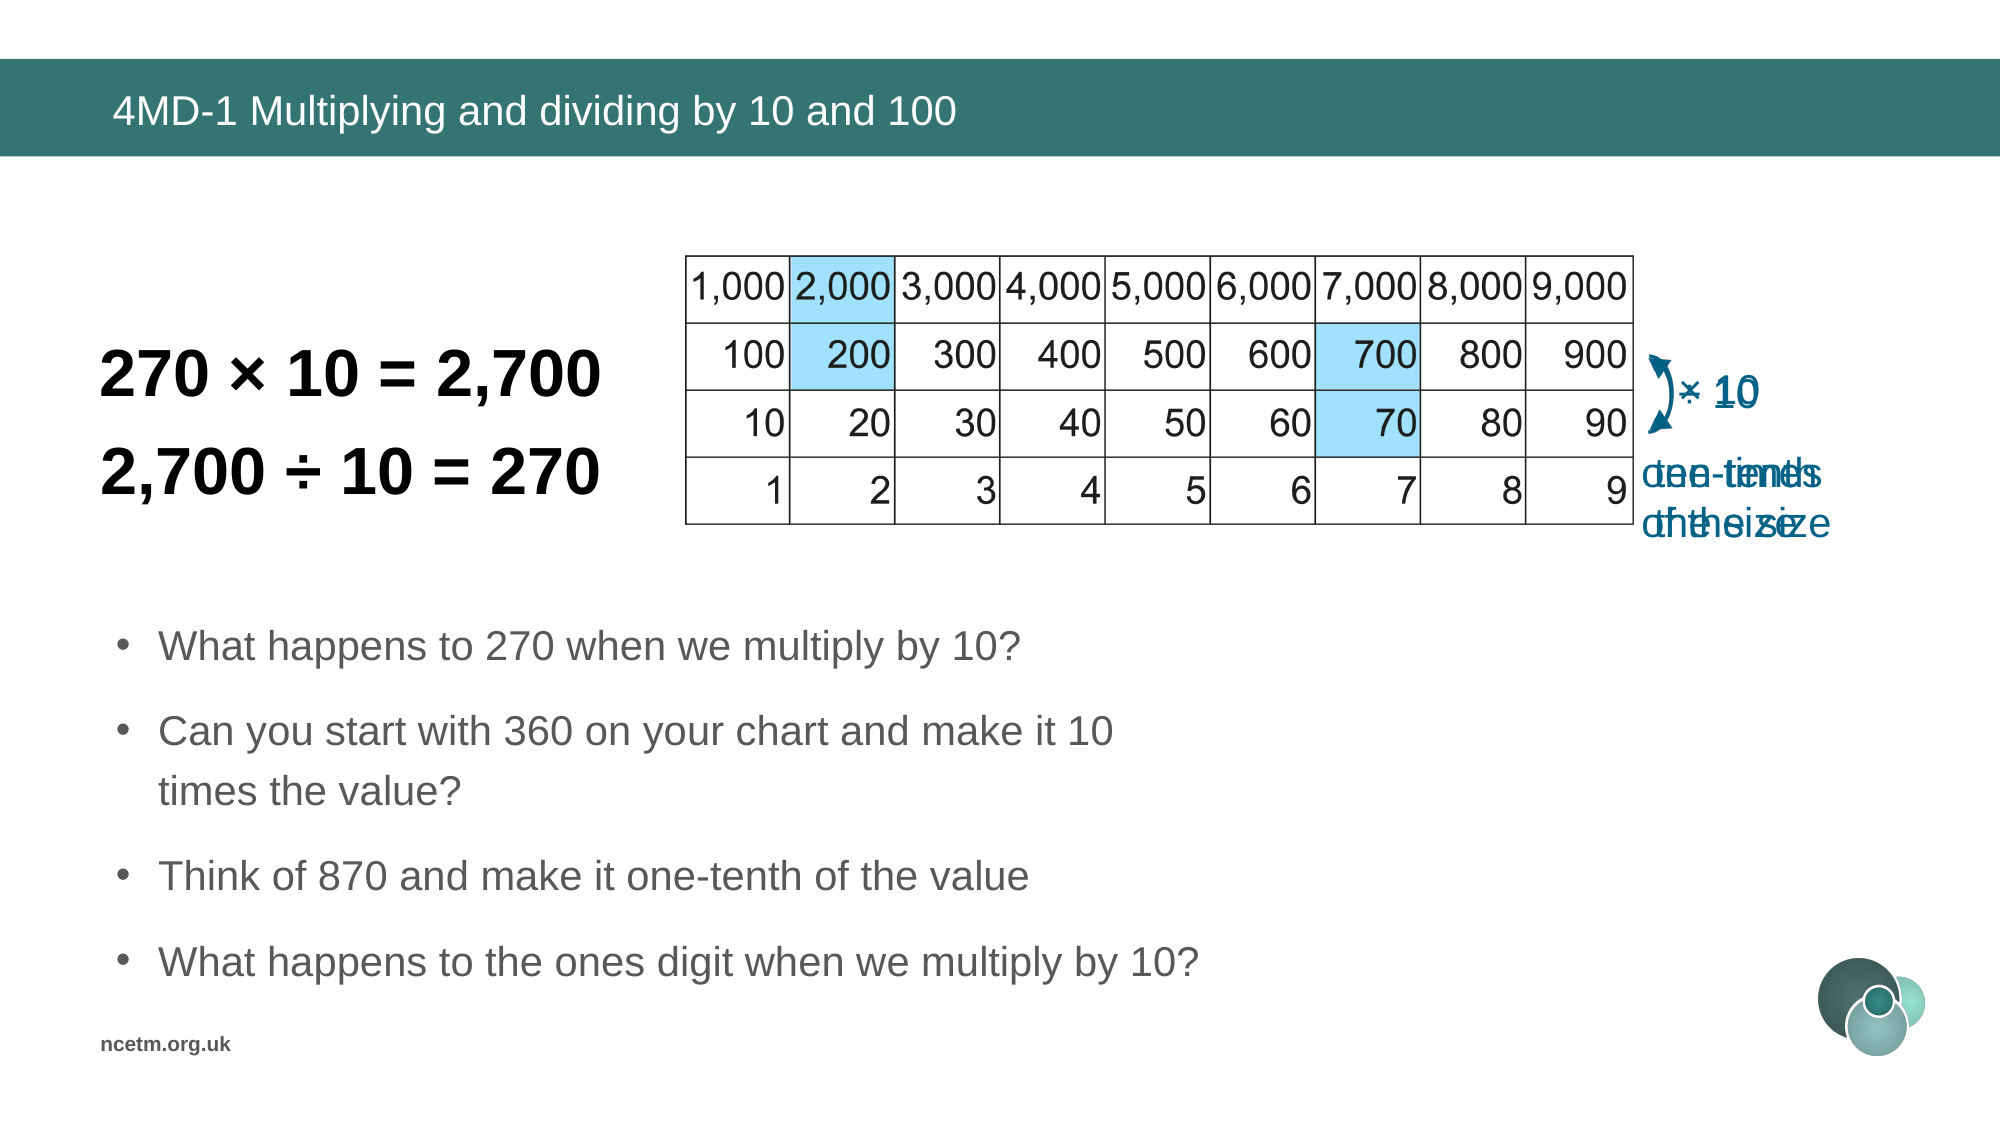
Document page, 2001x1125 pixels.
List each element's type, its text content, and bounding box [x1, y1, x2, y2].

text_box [1228, 353, 1779, 813]
title 4MD-1 Multiplying and dividing by 10 and 100 [97, 76, 1945, 147]
text_box one-tenth of the size [1783, 438, 1856, 554]
text_box What happens to 270 when we multiply by 10? Can you start with 360 on your chart and make it 10 times the value? Think of 870 and make it one-tenth of the value What happens to the ones digit when we multiply by 10? [101, 601, 1228, 820]
picture [685, 255, 1635, 525]
picture [1818, 958, 1925, 1056]
text_box 2,700 ÷ 10 = 270 [85, 420, 617, 515]
text_box 270 × 10 = 2,700 [84, 322, 618, 418]
